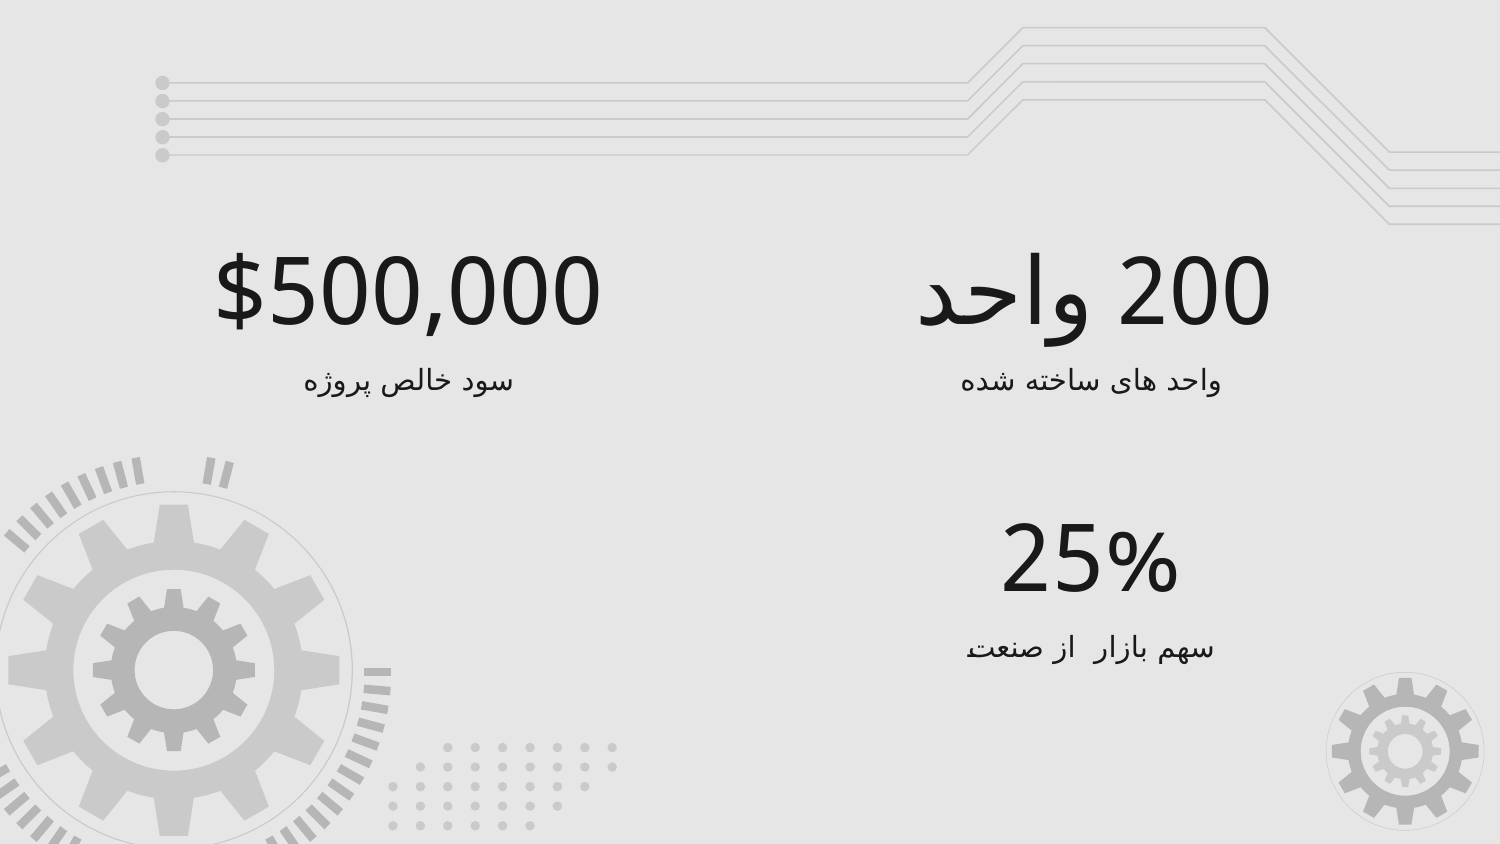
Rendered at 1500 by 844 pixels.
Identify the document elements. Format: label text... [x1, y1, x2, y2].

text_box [0, 465, 401, 844]
title 25% [799, 504, 1384, 613]
subtitle سهم بازار از صنعت [799, 613, 1384, 680]
title 200 واحد [799, 237, 1384, 346]
subtitle واحد های ساخته شده [799, 346, 1384, 413]
subtitle سود خالص پروژه [116, 346, 701, 413]
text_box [154, 26, 1500, 226]
title $500,000 [116, 237, 701, 346]
